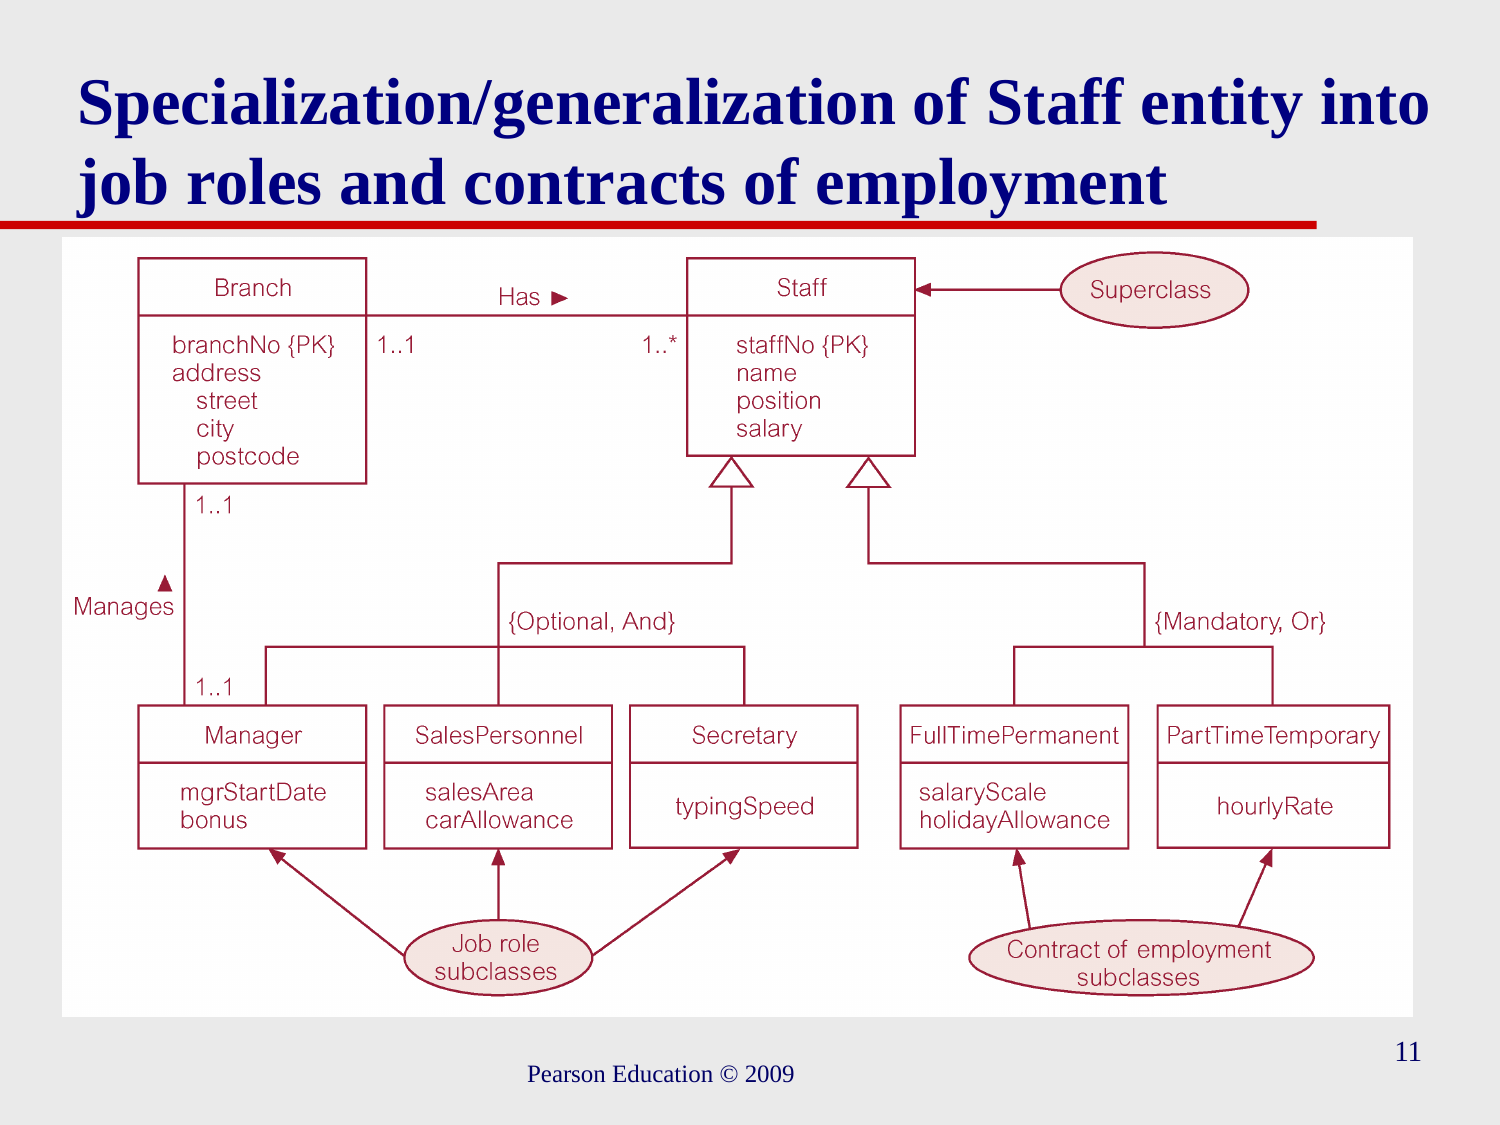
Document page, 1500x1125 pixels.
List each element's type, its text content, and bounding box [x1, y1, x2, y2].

text_box Pearson Education © 2009 [512, 1050, 1038, 1095]
slide_number 11 [1124, 1012, 1438, 1088]
title Specialization/generalization of Staff entity into job roles and contracts of employment [62, 43, 1500, 226]
picture [62, 237, 1413, 1018]
